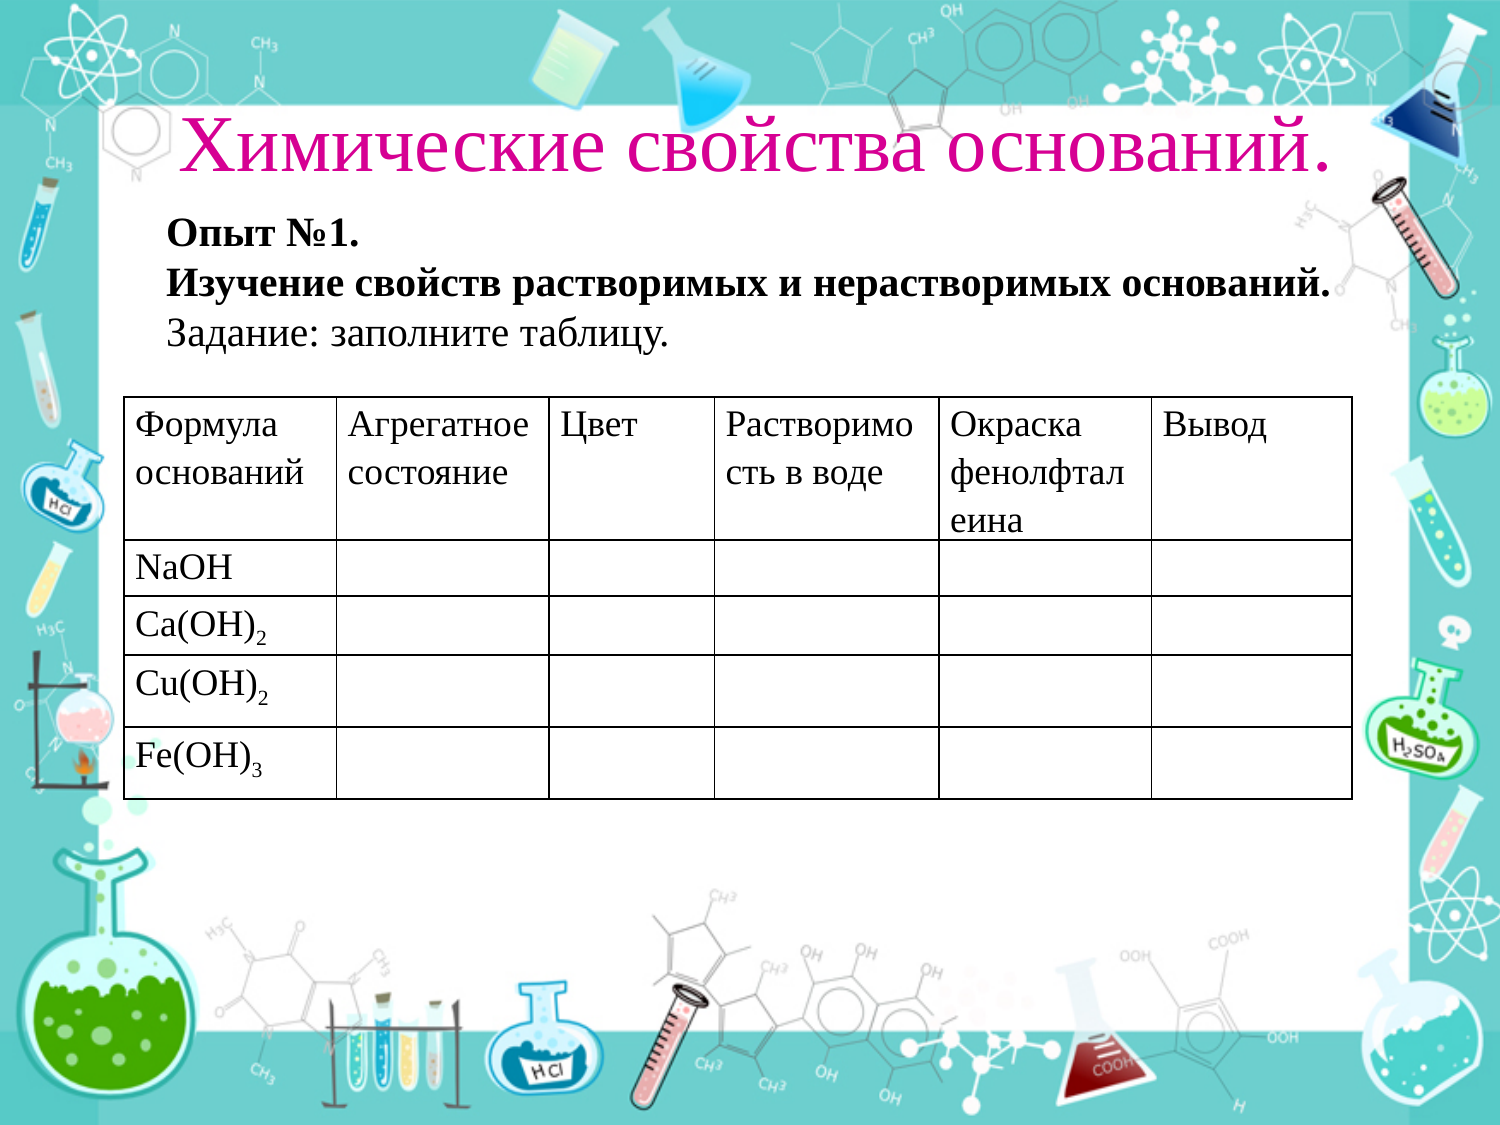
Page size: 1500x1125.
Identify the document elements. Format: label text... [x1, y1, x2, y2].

table_cell [550, 728, 714, 798]
table_cell [1152, 728, 1351, 798]
table_cell [1152, 541, 1351, 595]
title Химические свойства оснований. [105, 45, 1407, 233]
table_cell [940, 728, 1151, 798]
table_header Формула оснований [125, 398, 336, 539]
table_cell [940, 541, 1151, 595]
table_cell [337, 728, 548, 798]
table_cell NaOH [125, 541, 336, 595]
table_cell Cu(OH)2 [125, 656, 336, 726]
table_cell Са(OH)2 [125, 597, 336, 654]
table_header Окраска фенолфталеина [940, 408, 1151, 539]
table_cell [550, 656, 714, 726]
table_header Агрегатное состояние [337, 408, 548, 539]
table_cell [940, 597, 1151, 654]
table_cell [337, 541, 548, 595]
table_cell [550, 597, 714, 654]
table_cell [715, 728, 938, 798]
table_cell [1152, 656, 1351, 726]
table_cell [715, 541, 938, 595]
text_box Опыт №1. Изучение свойств растворимых и нерастворимых оснований. Задание: заполните таблицу. [151, 197, 1347, 408]
table_cell Fe(OH)3 [125, 728, 336, 798]
table_cell [715, 656, 938, 726]
table_header Растворимость в воде [715, 408, 938, 539]
table_header Вывод [1152, 398, 1351, 539]
table_cell [550, 541, 714, 595]
table_cell [337, 597, 548, 654]
table_cell [1152, 597, 1351, 654]
picture [0, 0, 1500, 1125]
table_cell [715, 597, 938, 654]
table_cell [940, 656, 1151, 726]
table_cell [337, 656, 548, 726]
table_header Цвет [550, 408, 714, 539]
